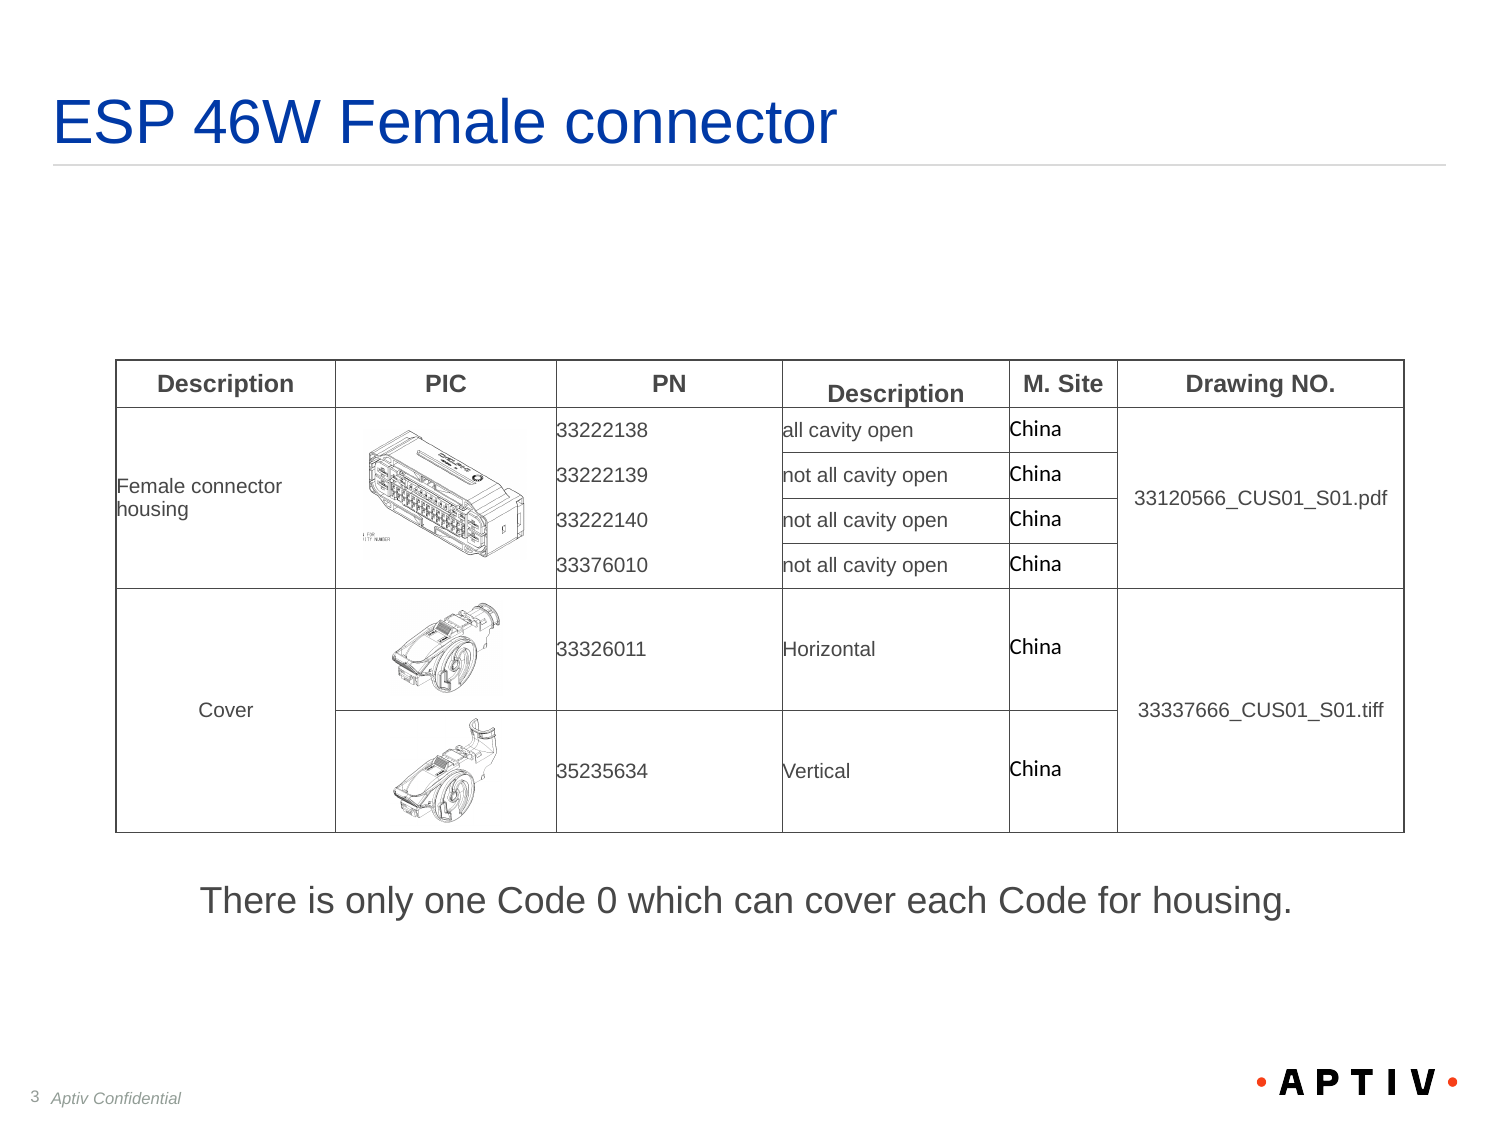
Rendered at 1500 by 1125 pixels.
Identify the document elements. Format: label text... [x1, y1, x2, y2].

table_cell all cavity open [783, 408, 1009, 452]
table_header Description [783, 361, 1009, 407]
text_box There is only one Code 0 which can cover each Code for housing. [184, 869, 1387, 929]
table_cell 33376010 [557, 543, 782, 588]
title ESP 46W Female connector [37, 0, 1463, 164]
table_header Drawing NO. [1118, 361, 1403, 407]
table_header PIC [336, 361, 556, 407]
table_cell 33222138 [557, 408, 782, 453]
table_cell [336, 711, 556, 832]
table_header M. Site [1010, 361, 1117, 407]
picture [363, 429, 527, 560]
picture [389, 715, 502, 826]
picture [390, 600, 503, 696]
table_cell 35235634 [557, 711, 782, 832]
table_cell China [1010, 544, 1117, 588]
table_cell 33222140 [557, 498, 782, 543]
table_cell 33222139 [557, 453, 782, 498]
table_cell China [1010, 499, 1117, 543]
table_cell Cover [117, 589, 335, 832]
table_cell not all cavity open [783, 544, 1009, 588]
table_cell Vertical [783, 711, 1009, 832]
table_cell China [1010, 711, 1117, 832]
table_cell China [1010, 453, 1117, 498]
table_cell 33337666_CUS01_S01.tiff [1118, 589, 1403, 832]
table_cell not all cavity open [783, 499, 1009, 543]
table_cell China [1010, 589, 1117, 710]
table_cell 33326011 [557, 589, 782, 710]
picture [1244, 1056, 1470, 1108]
table_header Description [117, 361, 335, 407]
slide_number 3 [0, 1065, 55, 1125]
table_cell [336, 589, 556, 710]
table_header PN [557, 361, 782, 407]
table_cell not all cavity open [783, 453, 1009, 498]
table_cell [336, 408, 556, 588]
table_cell Horizontal [783, 589, 1009, 710]
table_cell 33120566_CUS01_S01.pdf [1118, 408, 1403, 588]
table_cell China [1010, 408, 1117, 452]
table_cell Female connector housing [117, 408, 335, 588]
